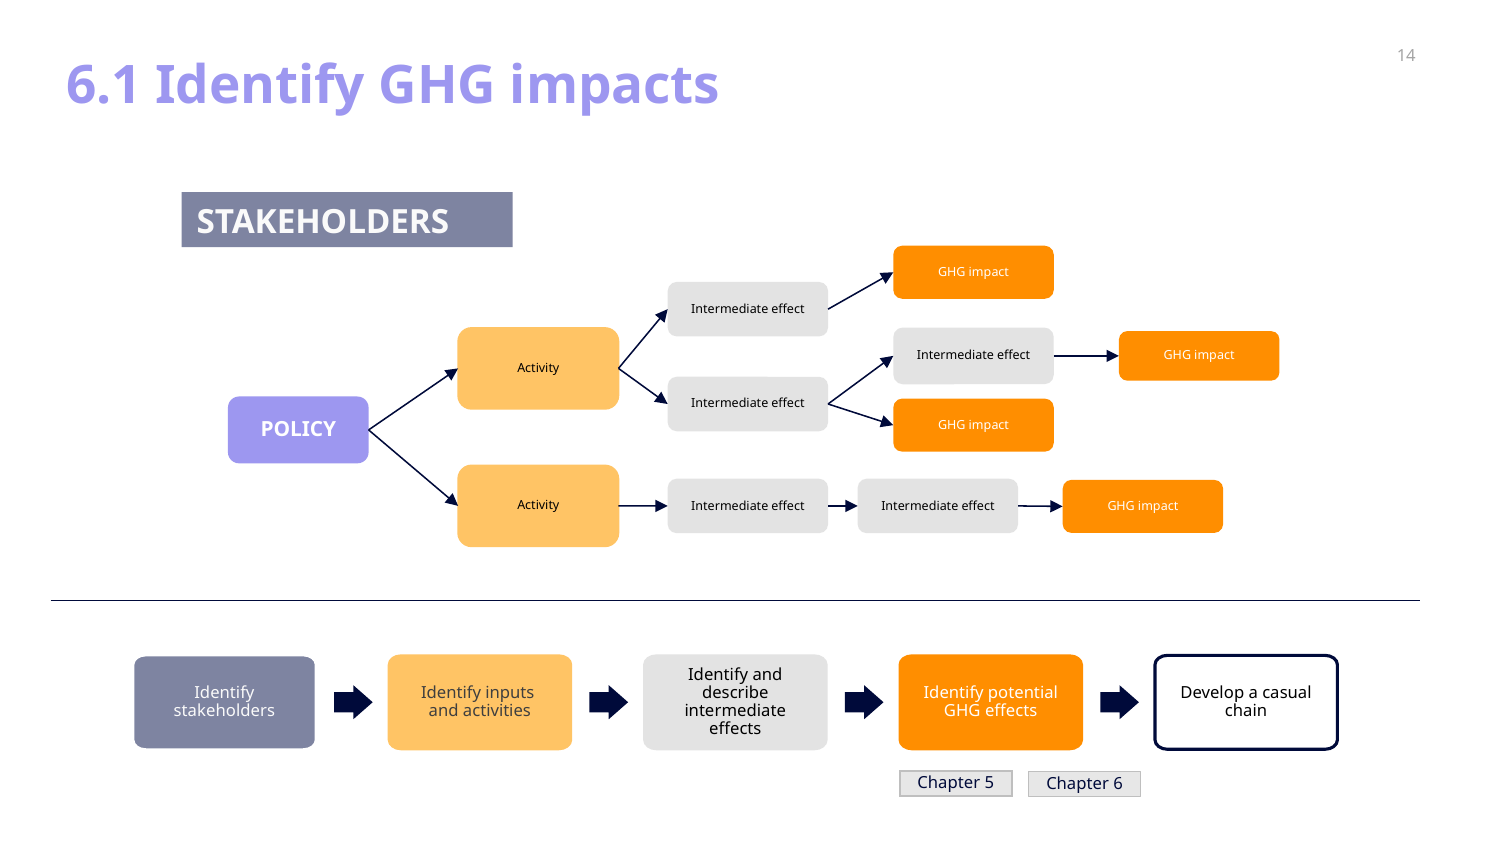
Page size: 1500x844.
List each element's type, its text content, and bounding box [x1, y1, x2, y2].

text_box Intermediate effect [893, 327, 1054, 385]
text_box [368, 429, 459, 507]
text_box [896, 771, 1009, 797]
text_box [618, 308, 668, 367]
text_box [133, 655, 1338, 750]
text_box STAKEHOLDERS [181, 192, 513, 248]
text_box [1009, 771, 1015, 797]
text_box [827, 403, 894, 426]
text_box Intermediate effect [667, 281, 829, 337]
text_box POLICY [227, 396, 363, 464]
text_box GHG impact [1062, 479, 1224, 533]
text_box GHG impact [893, 398, 1054, 452]
text_box Intermediate effect [667, 478, 829, 534]
text_box 6.1 Identify GHG impacts [51, 35, 1449, 130]
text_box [368, 368, 459, 429]
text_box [827, 355, 894, 403]
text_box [827, 272, 894, 310]
text_box [1028, 770, 1141, 796]
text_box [618, 368, 668, 405]
text_box Intermediate effect [857, 478, 1019, 534]
text_box Activity [458, 327, 614, 409]
text_box Activity [458, 465, 619, 547]
text_box GHG impact [893, 245, 1054, 299]
text_box Intermediate effect [667, 376, 824, 432]
text_box GHG impact [1118, 331, 1280, 381]
list Chapter 5 [900, 770, 1012, 796]
